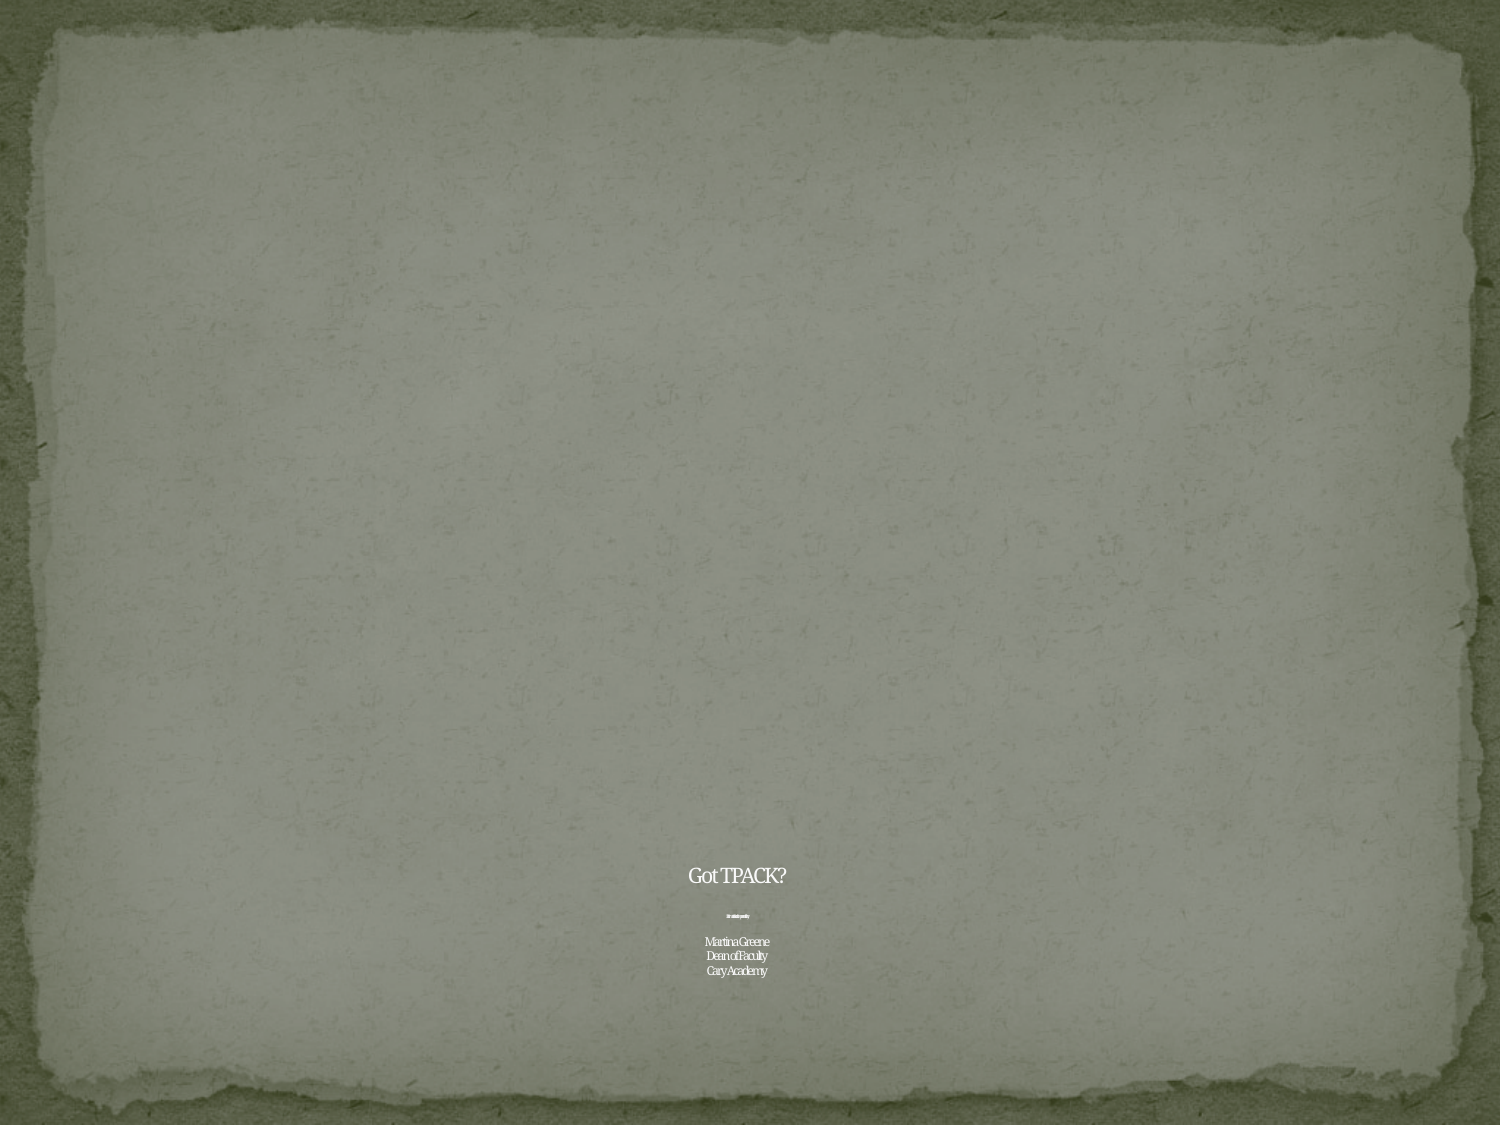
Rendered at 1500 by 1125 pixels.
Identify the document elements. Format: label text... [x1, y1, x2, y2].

title Got TPACK? Information taken from presentation by: Martina Greene Dean of Faculty Cary Academy [62, 799, 1413, 1001]
